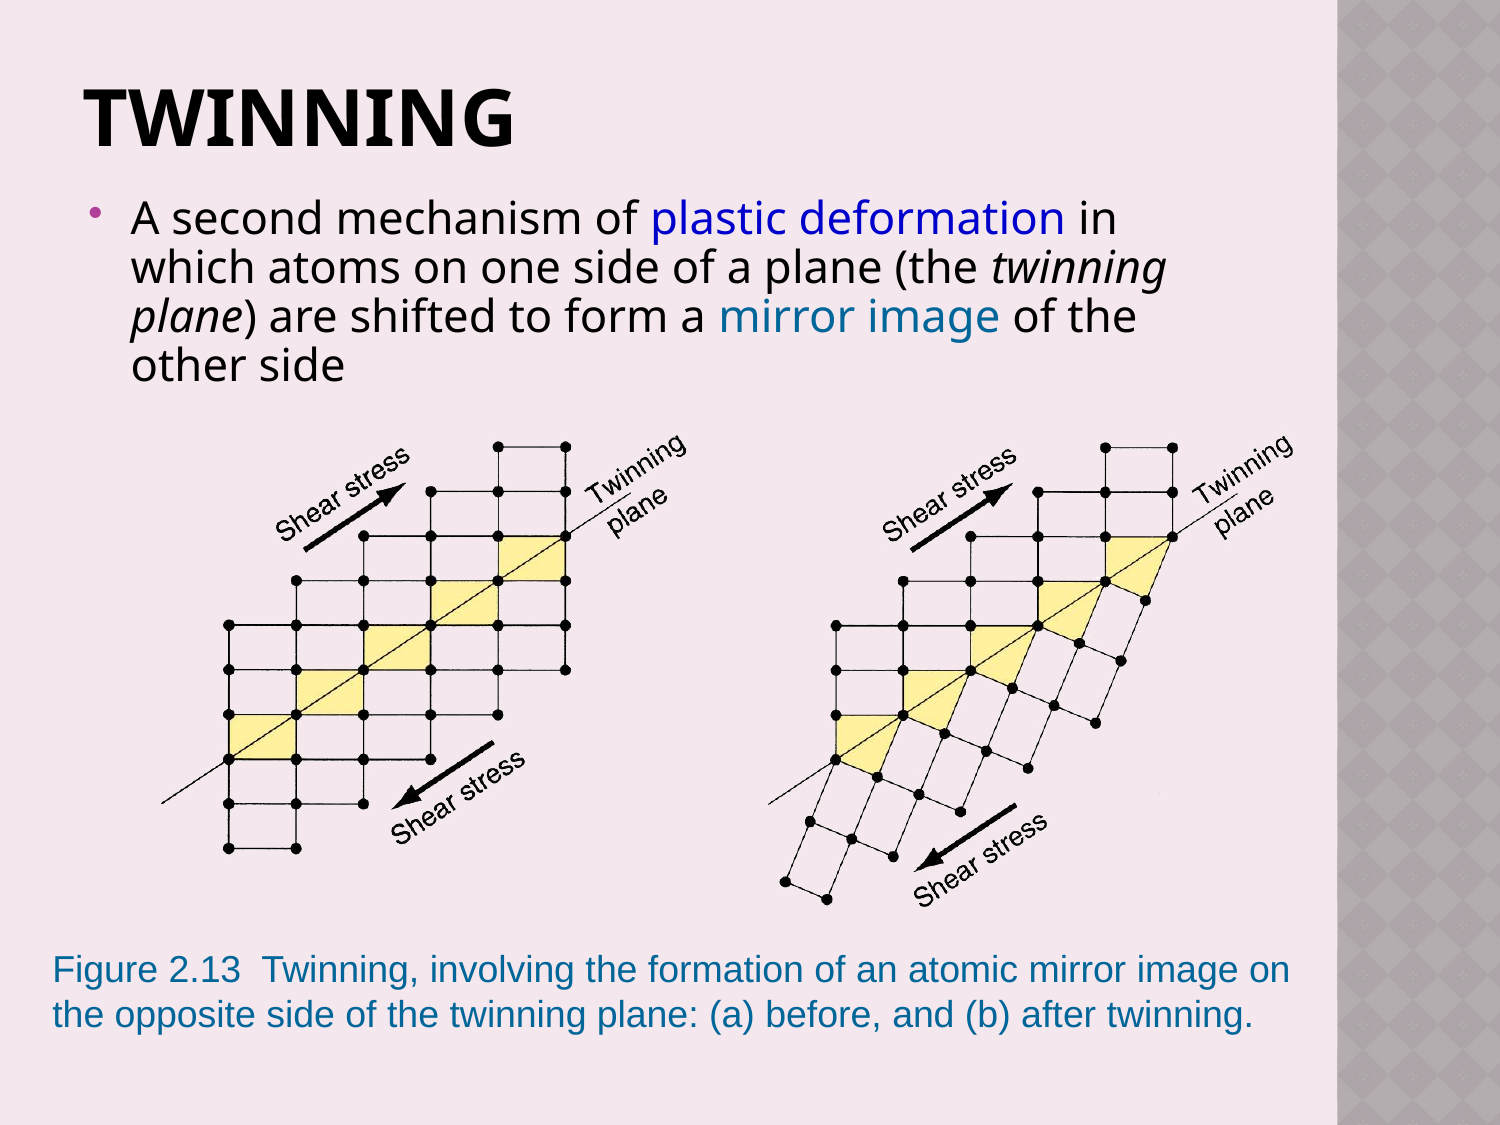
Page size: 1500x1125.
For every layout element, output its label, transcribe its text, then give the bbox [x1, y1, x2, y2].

title Twinning [75, 52, 1263, 163]
list A second mechanism of plastic deformation in which atoms on one side of a plane (the twinning plane) are shifted to form a mirror image of the other side [75, 187, 1250, 400]
picture [149, 424, 1301, 914]
text_box Figure 2.13 Twinning, involving the formation of an atomic mirror image on the opposite side of the twinning plane: (a) before, and (b) after twinning. [37, 937, 1338, 1043]
